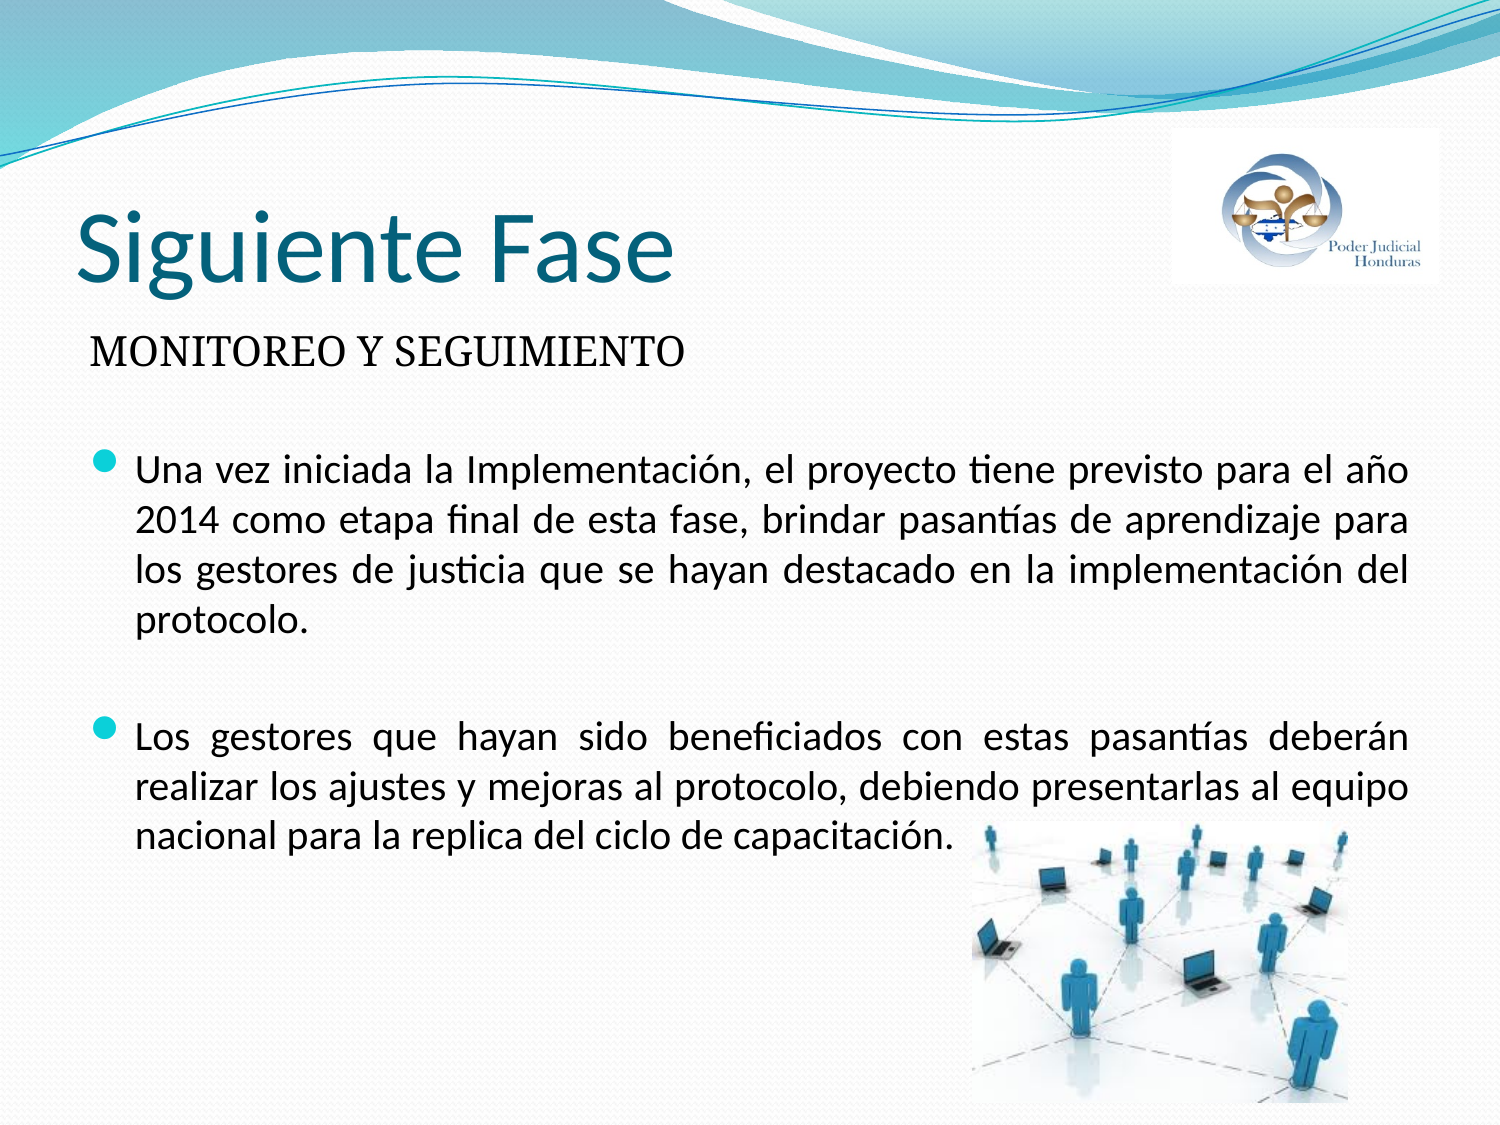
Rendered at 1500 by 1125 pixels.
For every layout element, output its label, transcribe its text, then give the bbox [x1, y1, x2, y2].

list MONITOREO Y SEGUIMIENTO Una vez iniciada la Implementación, el proyecto tiene previsto para el año 2014 como etapa final de esta fase, brindar pasantías de aprendizaje para los gestores de justicia que se hayan destacado en la implementación del protocolo. Los gestores que hayan sido beneficiados con estas pasantías deberán realizar los ajustes y mejoras al protocolo, debiendo presentarlas al equipo nacional para la replica del ciclo de capacitación. [75, 317, 1425, 1038]
picture [972, 820, 1348, 1103]
title Siguiente Fase [75, 115, 1425, 303]
picture [1171, 128, 1440, 284]
